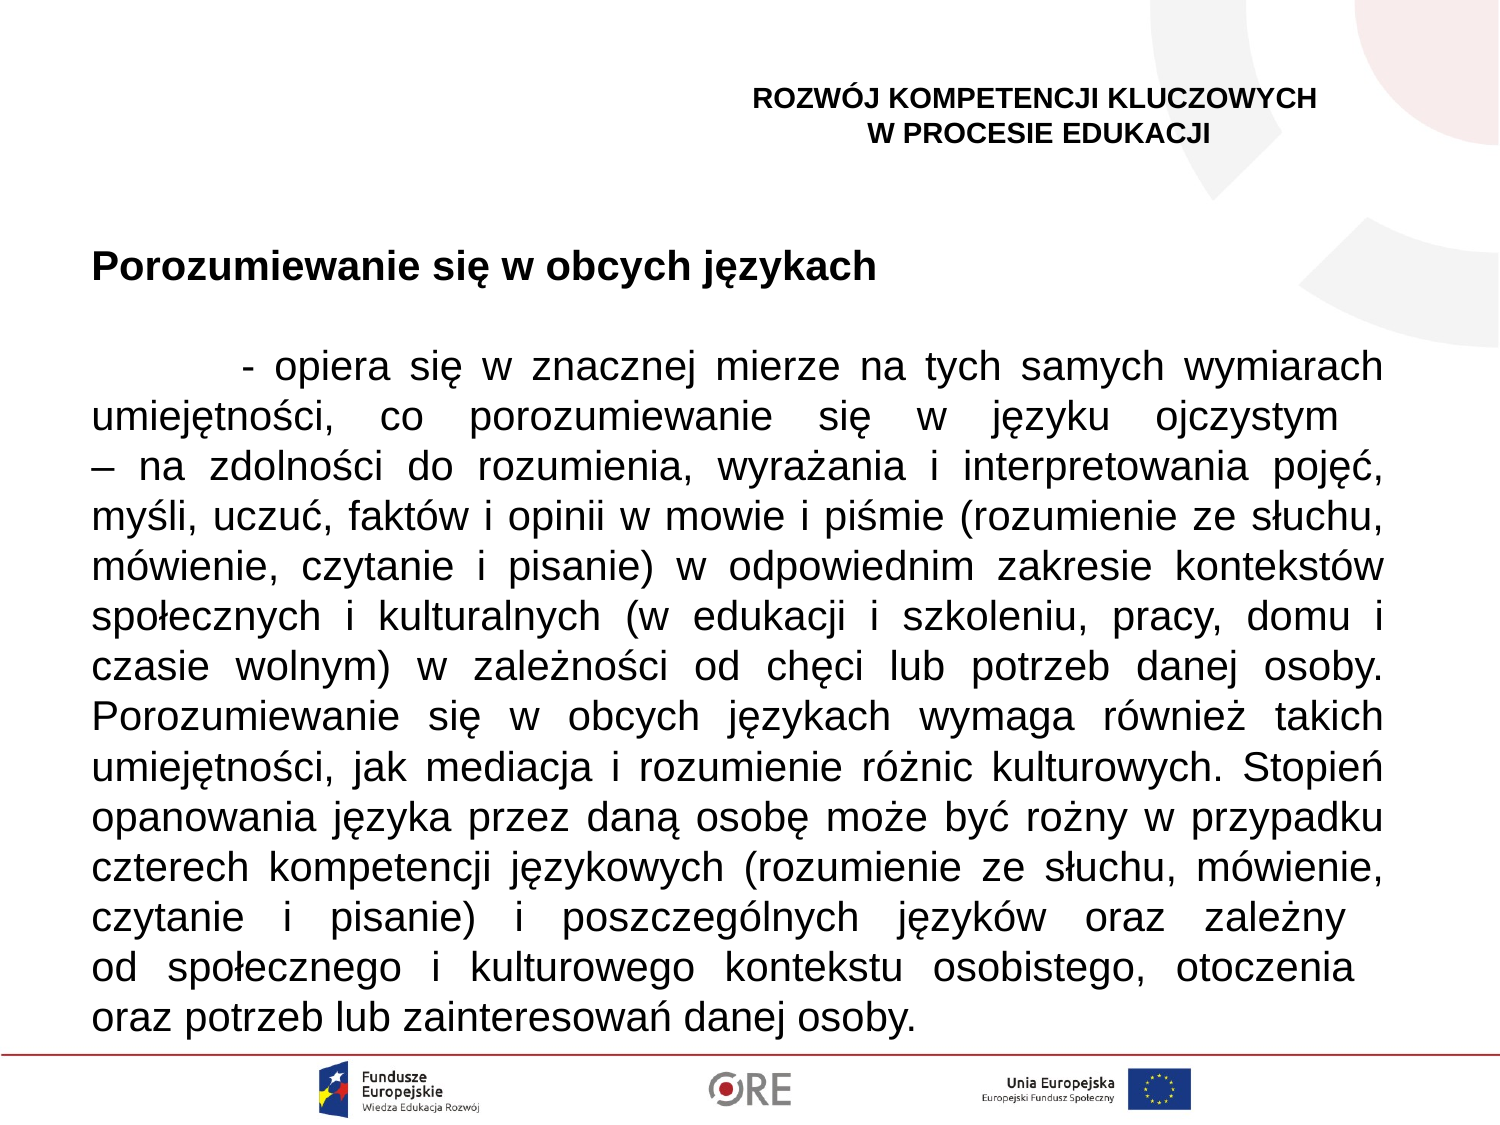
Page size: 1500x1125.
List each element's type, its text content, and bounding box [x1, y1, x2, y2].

text_box Porozumiewanie się w obcych językach - opiera się w znacznej mierze na tych samych wymiarach umiejętności, co porozumiewanie się w języku ojczystym – na zdolności do rozumienia, wyrażania i interpretowania pojęć, myśli, uczuć, faktów i opinii w mowie i piśmie (rozumienie ze słuchu, mówienie, czytanie i pisanie) w odpowiednim zakresie kontekstów społecznych i kulturalnych (w edukacji i szkoleniu, pracy, domu i czasie wolnym) w zależności od chęci lub potrzeb danej osoby. Porozumiewanie się w obcych językach wymaga również takich umiejętności, jak mediacja i rozumienie różnic kulturowych. Stopień opanowania języka przez daną osobę może być rożny w przypadku czterech kompetencji językowych (rozumienie ze słuchu, mówienie, czytanie i pisanie) i poszczególnych języków oraz zależny od społecznego i kulturowego kontekstu osobistego, otoczenia oraz potrzeb lub zainteresowań danej osoby. [76, 231, 1400, 1047]
text_box ROZWÓJ KOMPETENCJI KLUCZOWYCH W PROCESIE EDUKACJI [631, 78, 1447, 157]
picture [0, 0, 1500, 1125]
